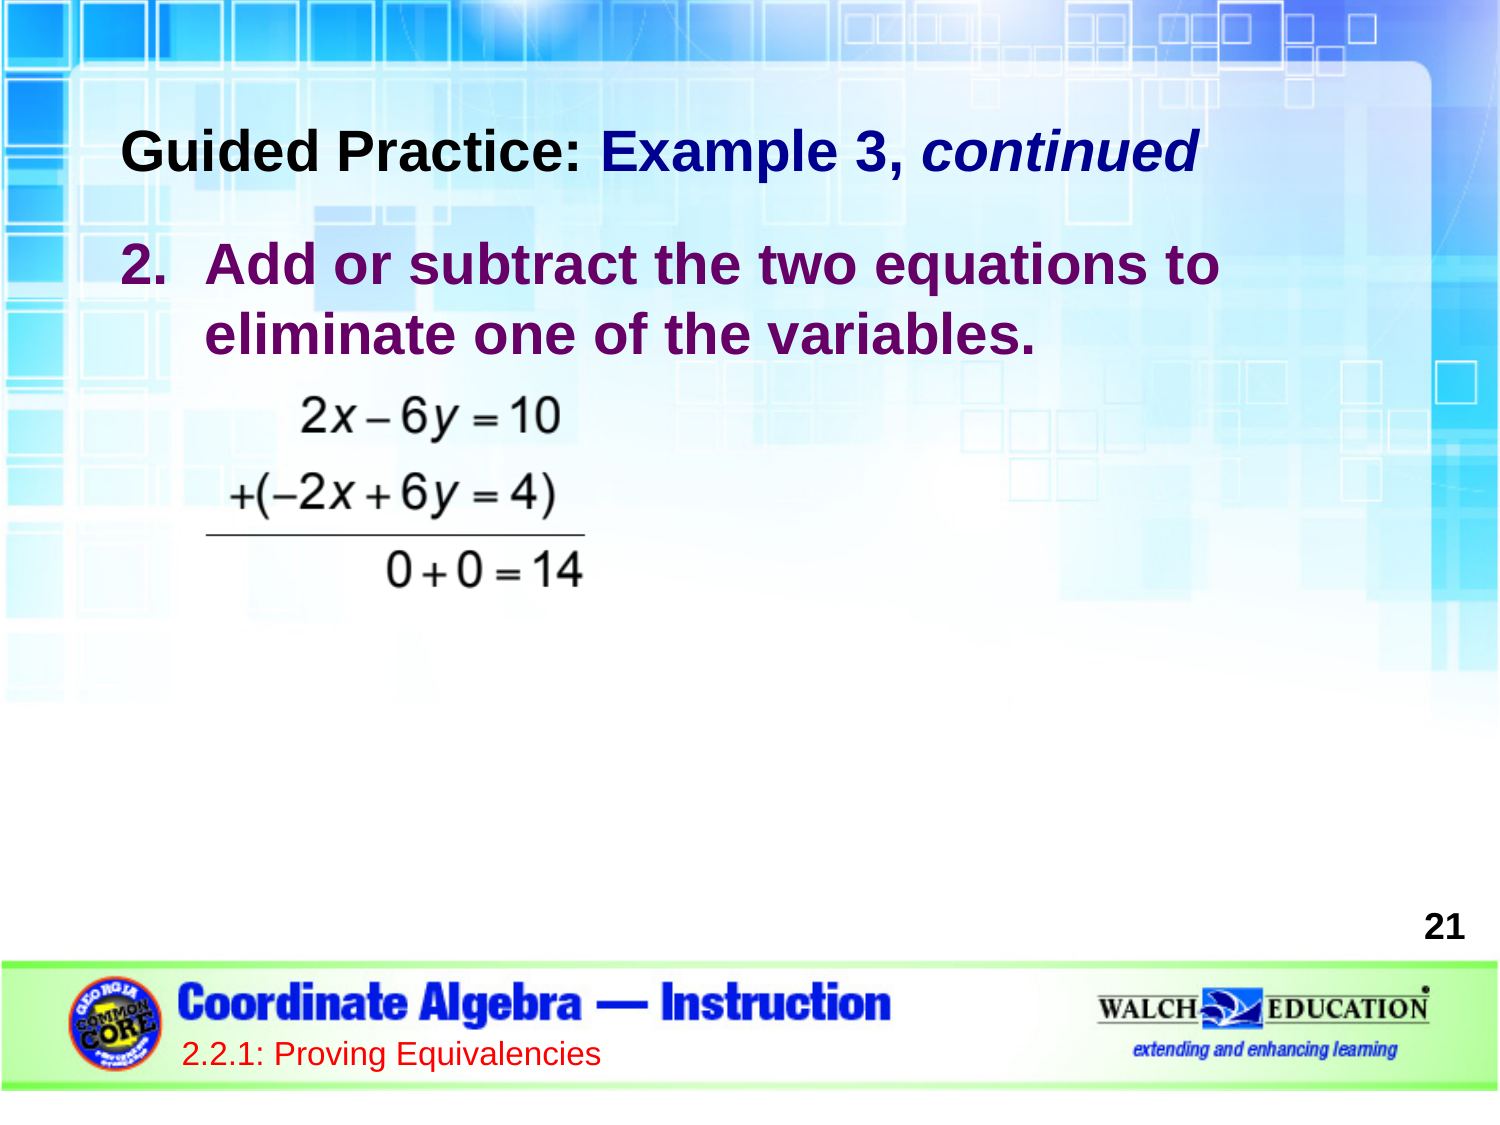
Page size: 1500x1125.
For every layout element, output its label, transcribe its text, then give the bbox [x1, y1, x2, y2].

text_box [202, 382, 587, 600]
list 2.2.1: Proving Equivalencies [166, 1024, 1074, 1068]
subtitle Guided Practice: Example 3, continued Add or subtract the two equations to eliminate one of the variables. [105, 105, 1394, 925]
picture [1, 0, 1500, 1091]
slide_number 21 [1361, 901, 1481, 949]
